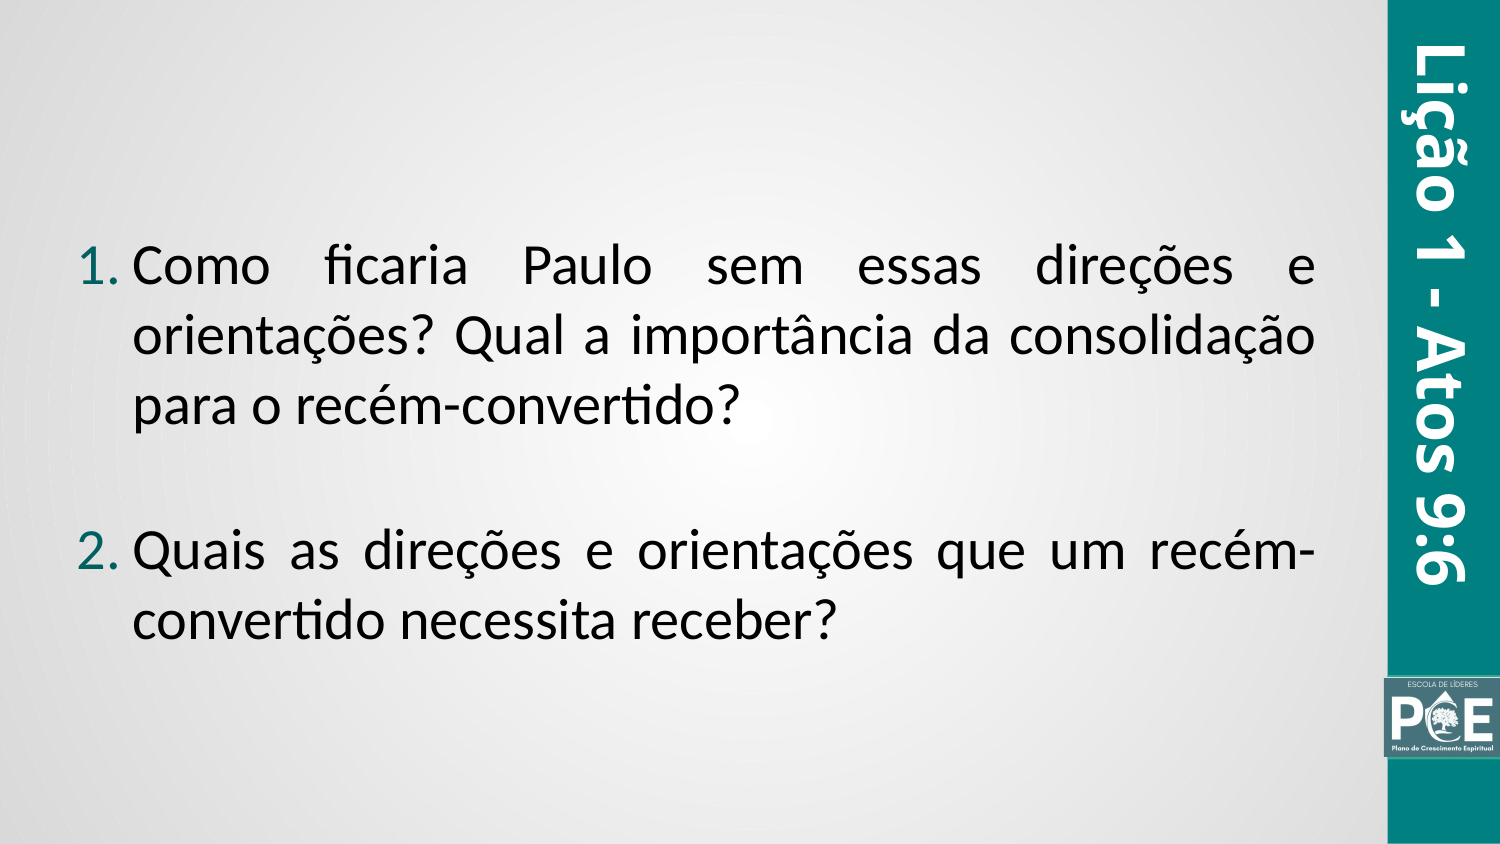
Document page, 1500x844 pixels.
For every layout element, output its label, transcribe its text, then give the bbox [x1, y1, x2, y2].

text_box Lição 1 - Atos 9:6 [1397, 33, 1492, 596]
picture [1383, 677, 1500, 757]
text_box Como ficaria Paulo sem essas direções e orientações? Qual a importância da consolidação para o recém-convertido? Quais as direções e orientações que um recém-convertido necessita receber? [68, 218, 1325, 659]
